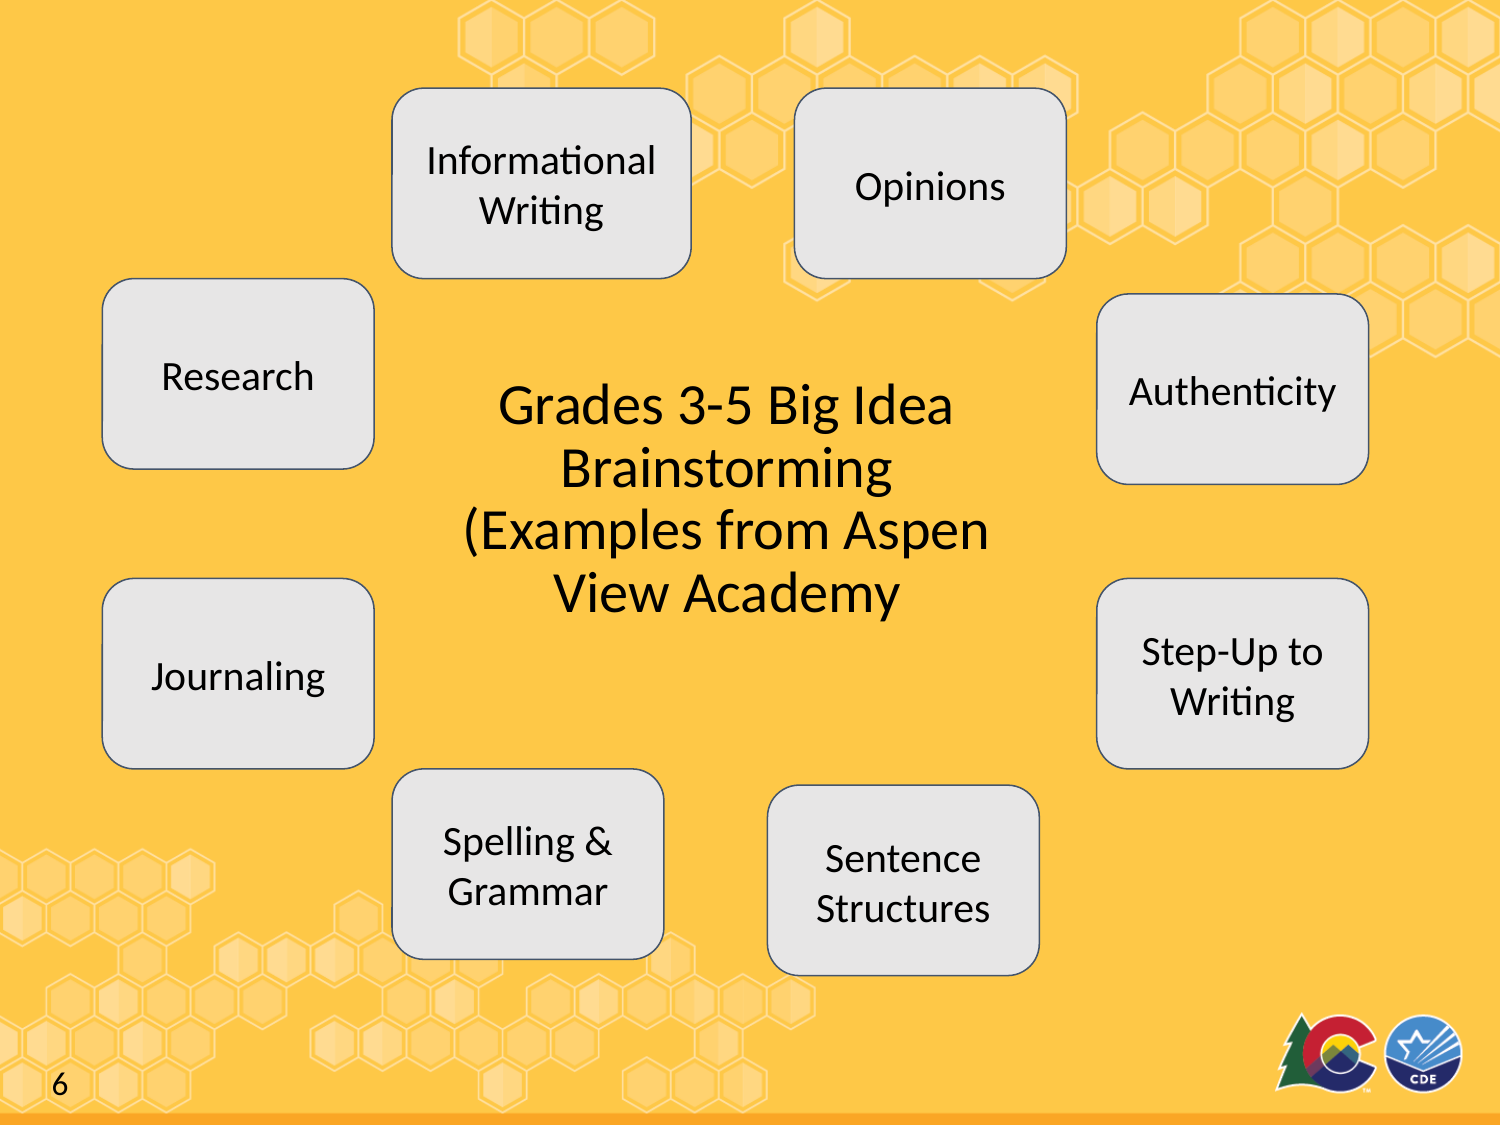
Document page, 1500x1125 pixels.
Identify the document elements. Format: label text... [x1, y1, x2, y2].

text_box Research [102, 278, 375, 470]
title Grades 3-5 Big Idea Brainstorming (Examples from Aspen View Academy [437, 373, 1016, 658]
text_box Spelling & Grammar [392, 768, 664, 960]
text_box Sentence Structures [767, 785, 1040, 976]
picture [0, 0, 1500, 1125]
text_box Journaling [102, 578, 375, 769]
slide_number 6 [36, 1054, 375, 1115]
text_box Informational Writing [391, 88, 692, 279]
text_box Authenticity [1096, 293, 1369, 485]
text_box Step-Up to Writing [1096, 578, 1369, 769]
text_box Opinions [794, 88, 1067, 279]
